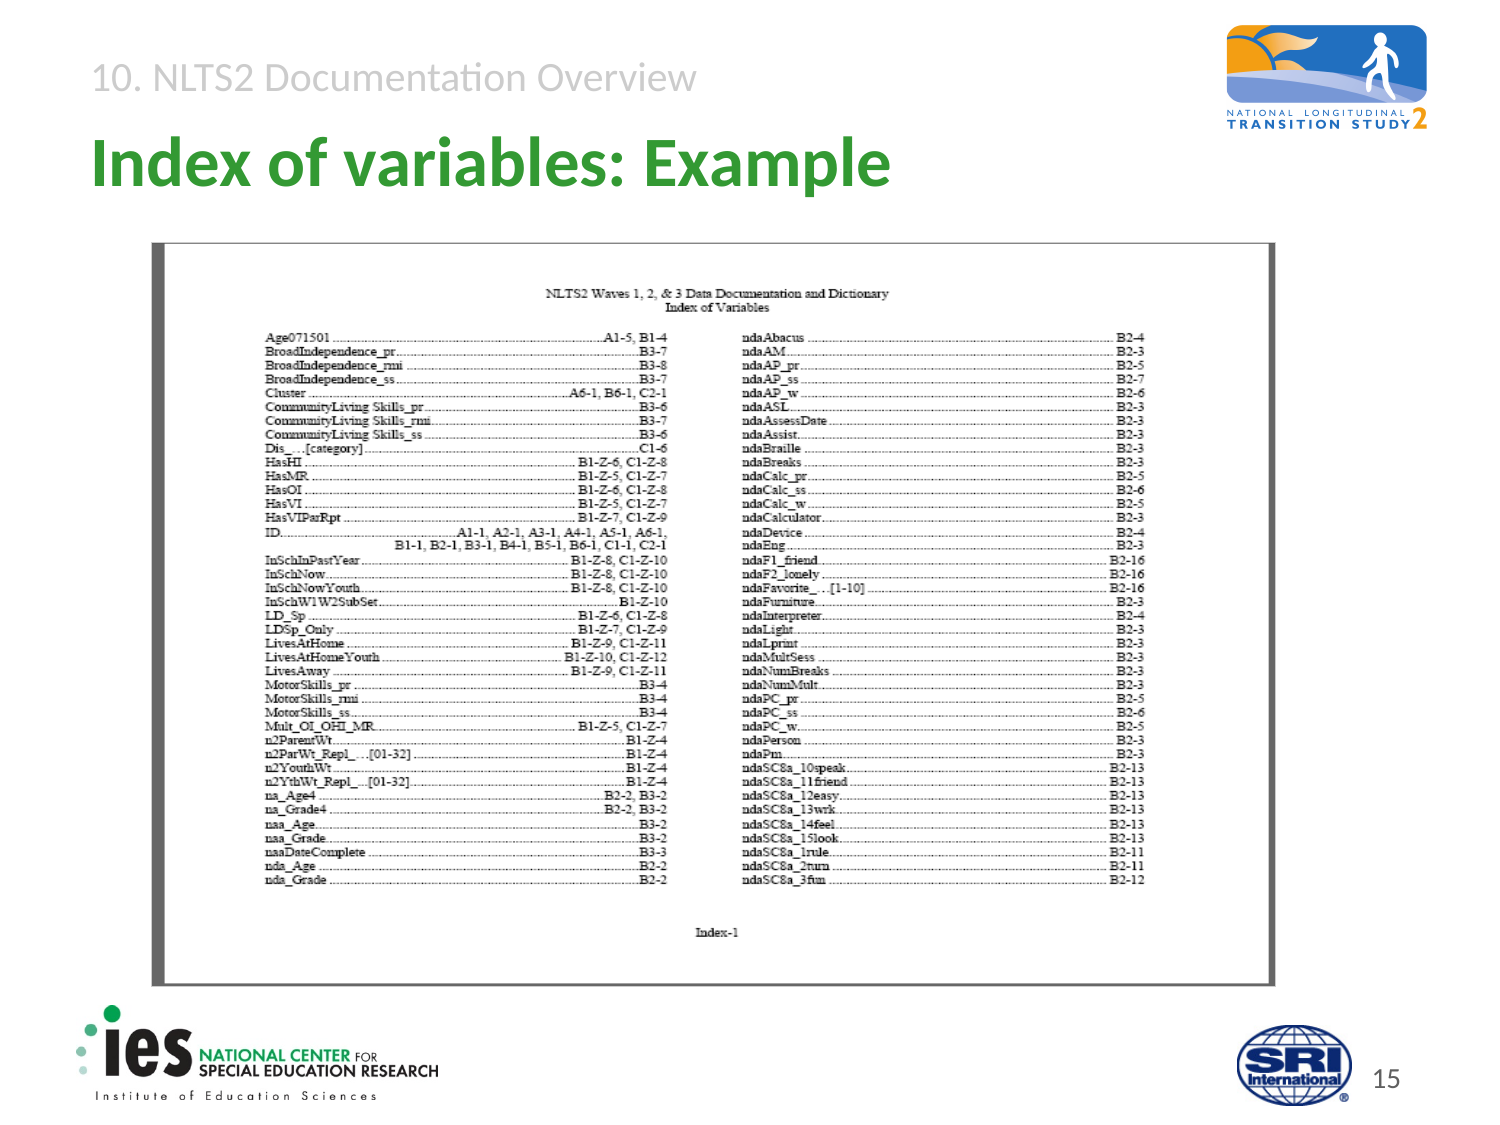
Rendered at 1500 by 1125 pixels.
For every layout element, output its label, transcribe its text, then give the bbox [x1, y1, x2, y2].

title Index of variables: Example [74, 90, 1426, 226]
slide_number 14 [1312, 1051, 1417, 1125]
picture [76, 1005, 438, 1100]
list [151, 243, 1276, 987]
picture [1237, 1025, 1352, 1106]
